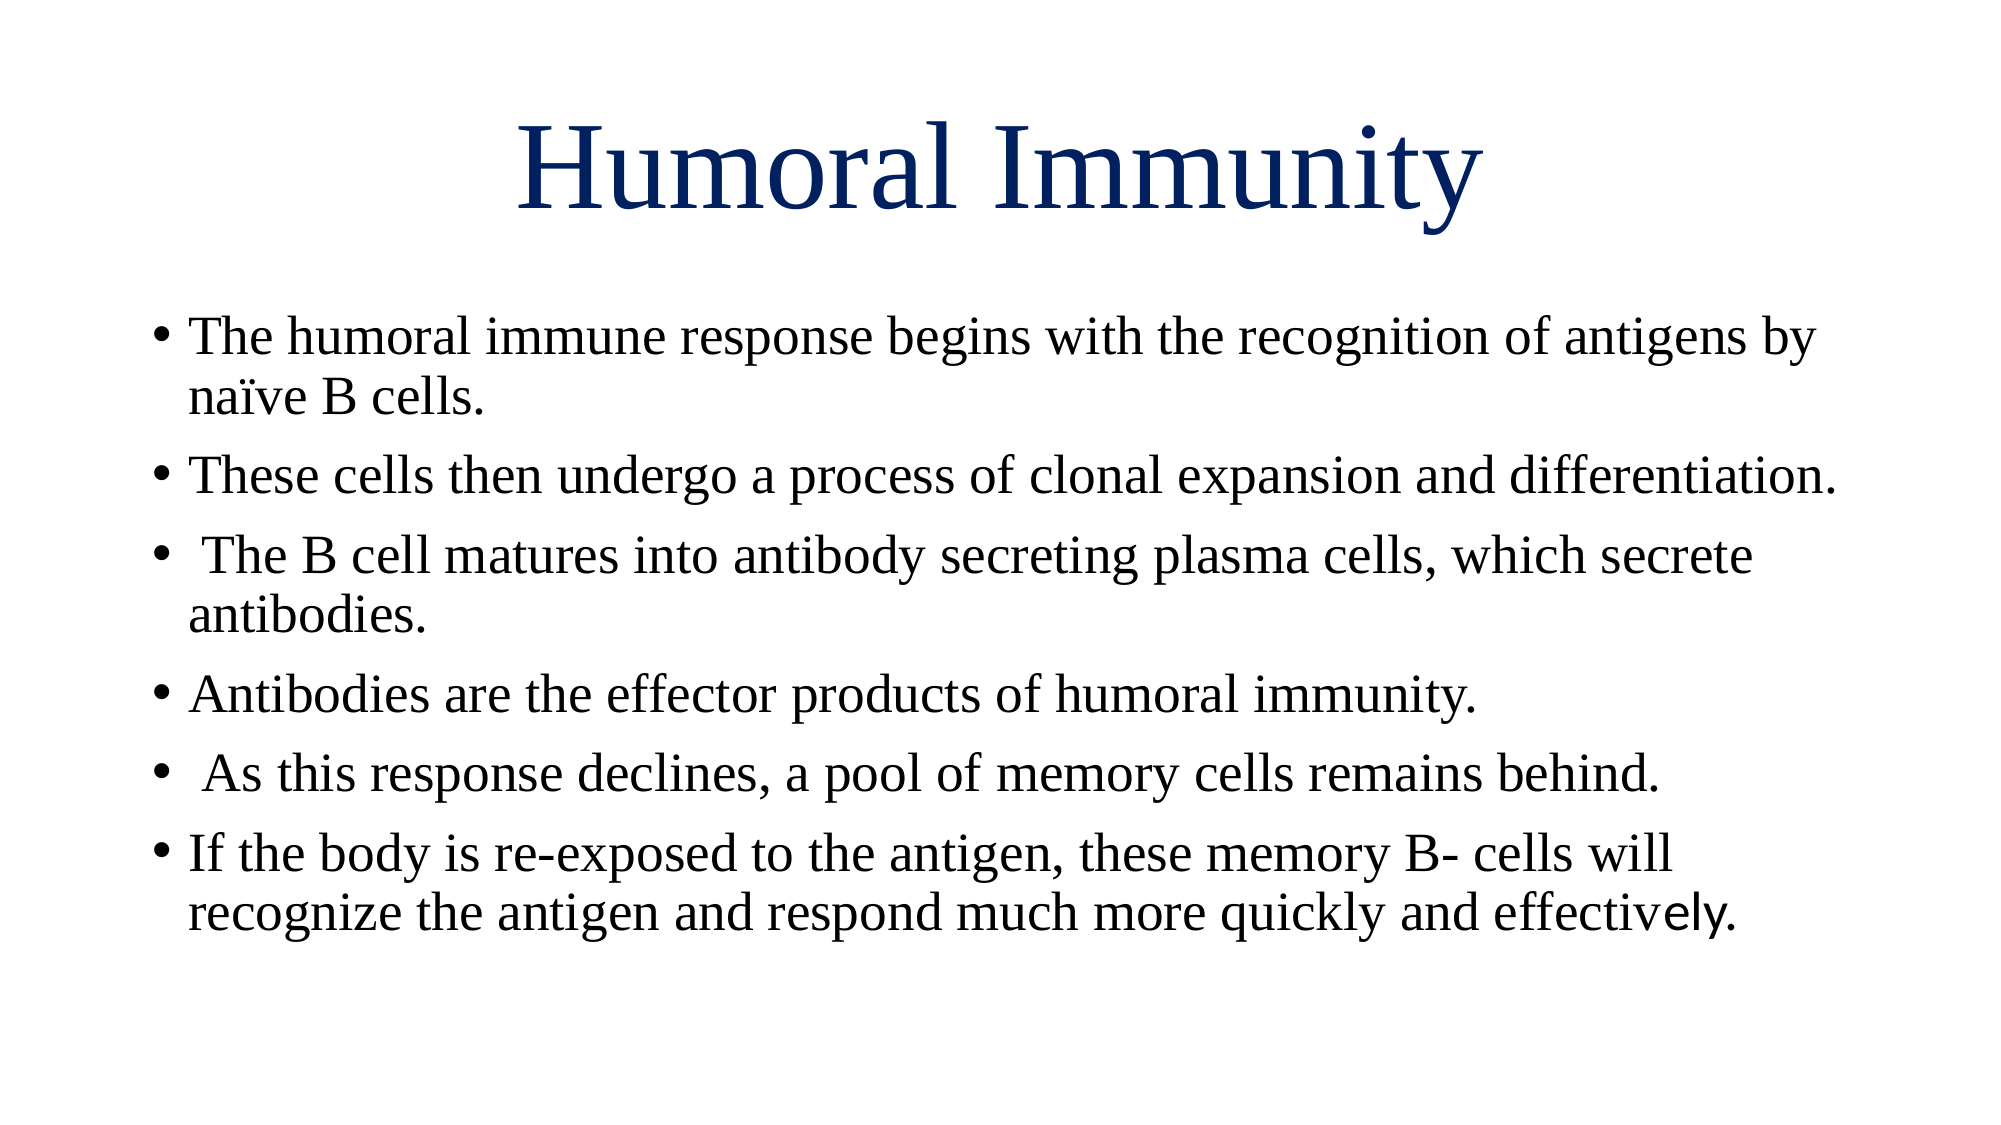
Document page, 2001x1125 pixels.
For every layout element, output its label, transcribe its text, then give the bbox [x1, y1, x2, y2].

list The humoral immune response begins with the recognition of antigens by naïve B cells. These cells then undergo a process of clonal expansion and differentiation. The B cell matures into antibody secreting plasma cells, which secrete antibodies. Antibodies are the effector products of humoral immunity. As this response declines, a pool of memory cells remains behind. If the body is re-exposed to the antigen, these memory B- cells will recognize the antigen and respond much more quickly and effectively. [137, 299, 1863, 1014]
title Humoral Immunity [137, 59, 1863, 278]
